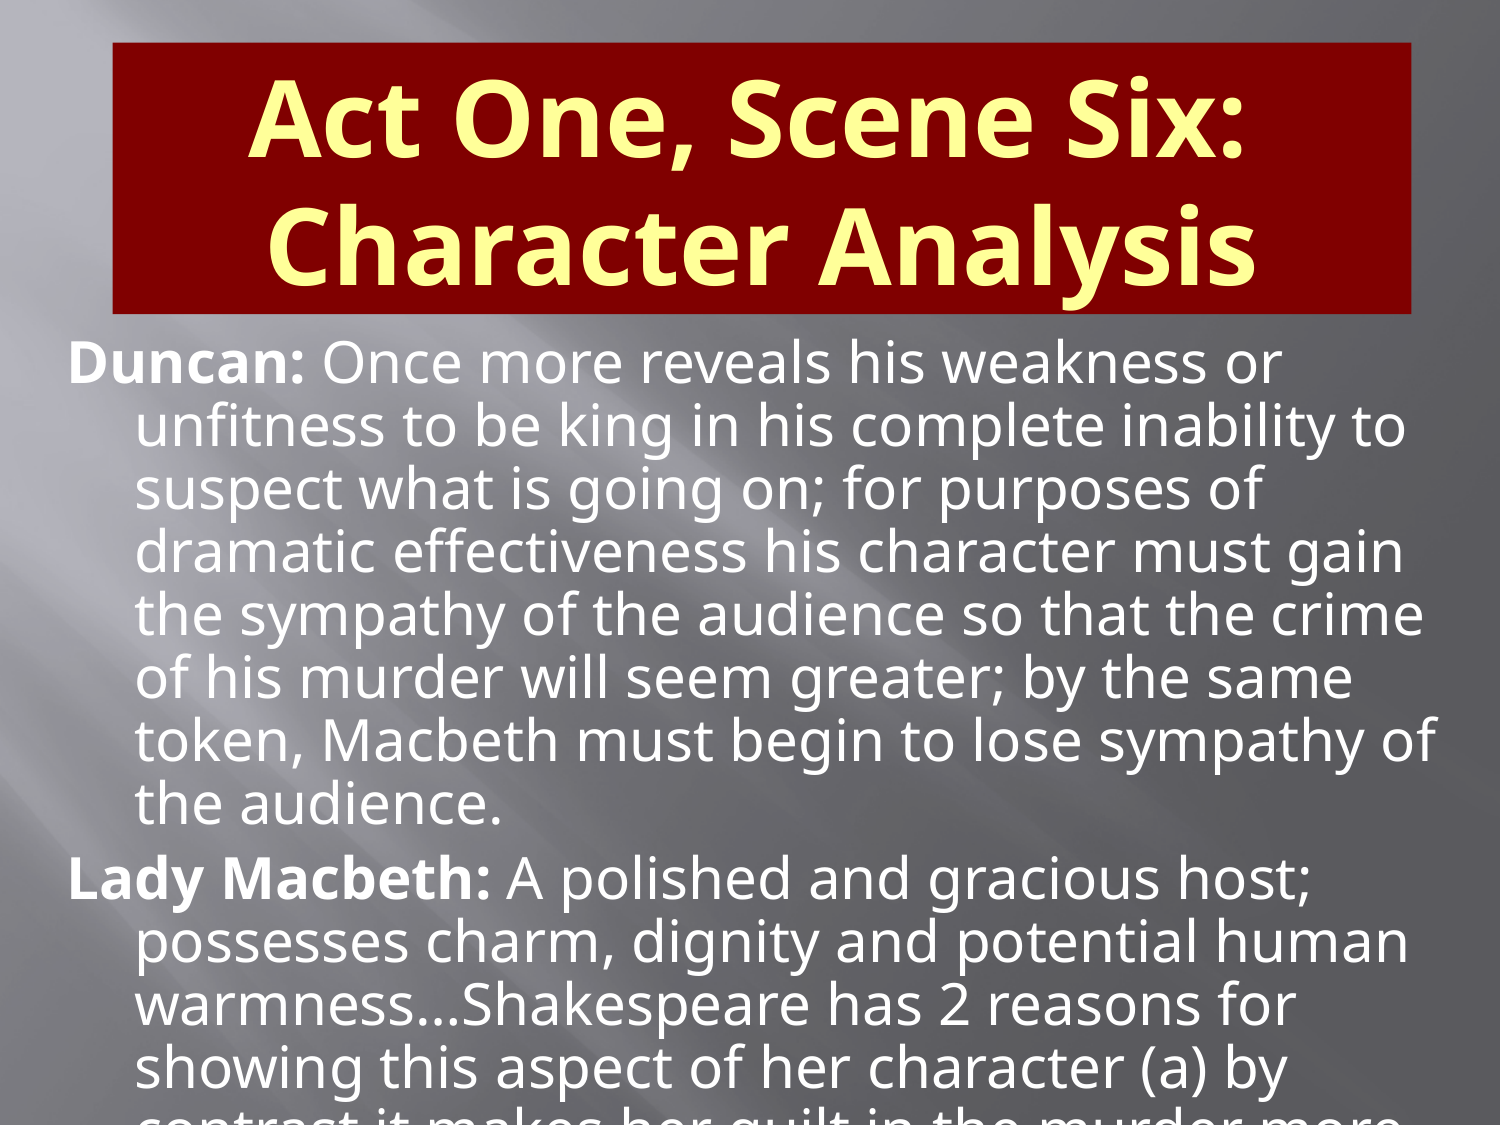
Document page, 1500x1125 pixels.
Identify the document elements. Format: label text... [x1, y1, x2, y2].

title Act One, Scene Six: Character Analysis [112, 42, 1412, 315]
list Duncan: Once more reveals his weakness or unfitness to be king in his complete inability to suspect what is going on; for purposes of dramatic effectiveness his character must gain the sympathy of the audience so that the crime of his murder will seem greater; by the same token, Macbeth must begin to lose sympathy of the audience. Lady Macbeth: A polished and gracious host; possesses charm, dignity and potential human warmness…Shakespeare has 2 reasons for showing this aspect of her character (a) by contrast it makes her guilt in the murder more brutal and inhuman (b) is in keeping with her regal bearing when she is keen. [29, 326, 1500, 1072]
